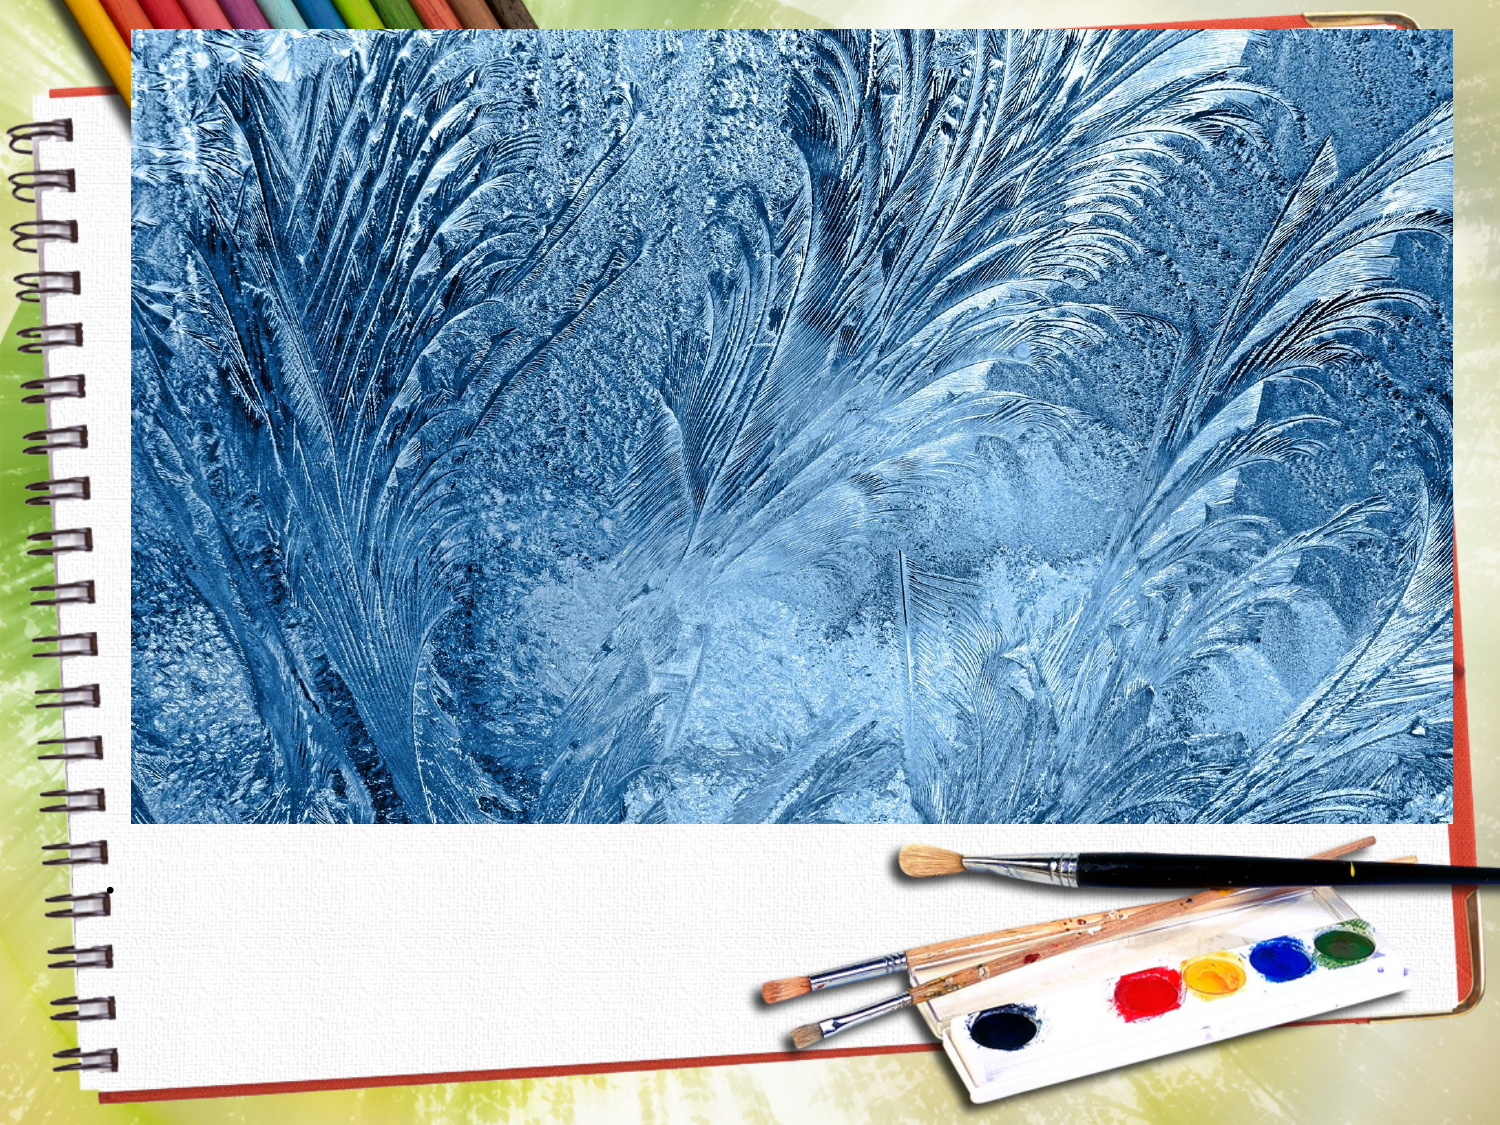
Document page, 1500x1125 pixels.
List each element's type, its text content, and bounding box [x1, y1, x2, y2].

picture [0, 0, 1500, 1125]
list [131, 29, 1453, 824]
text_box . [90, 844, 841, 910]
